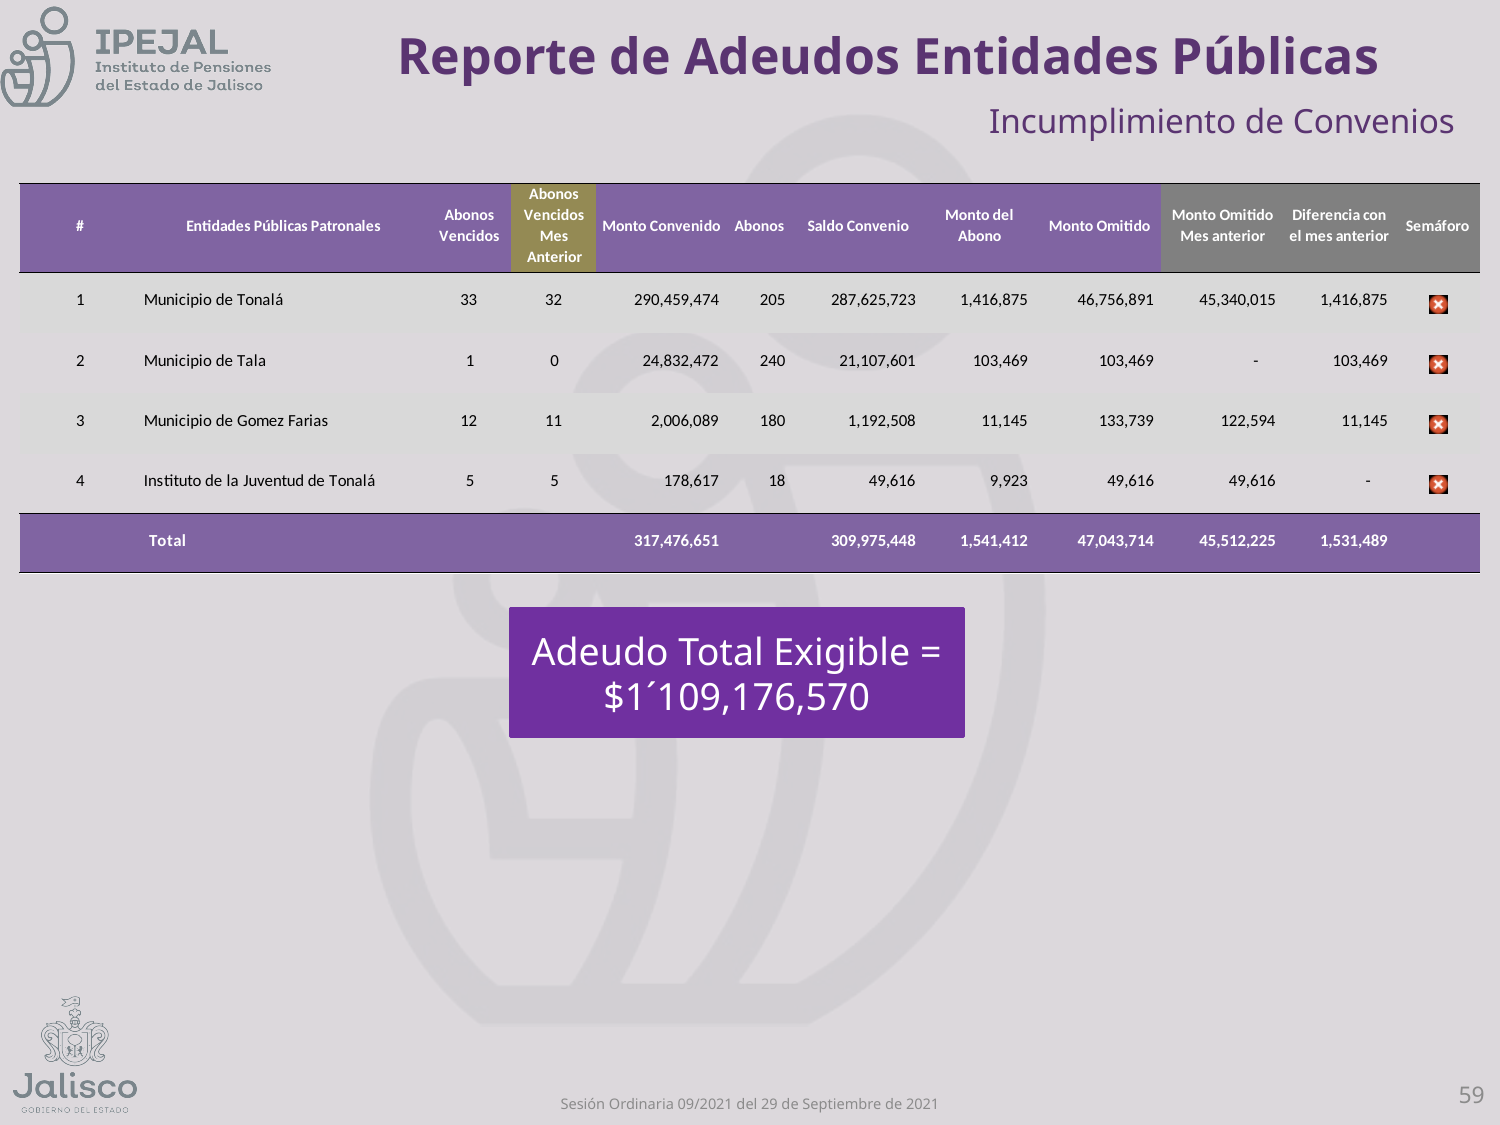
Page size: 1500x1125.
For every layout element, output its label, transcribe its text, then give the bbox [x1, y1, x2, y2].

picture [0, 988, 166, 1125]
slide_number 59 [1411, 1066, 1500, 1125]
text_box Incumplimiento de Convenios [974, 93, 1471, 148]
picture [18, 182, 1482, 575]
text_box Adeudo Total Exigible = $1´109,176,570 [509, 607, 965, 738]
footer Sesión Ordinaria 09/2021 del 29 de Septiembre de 2021 [472, 1074, 1028, 1125]
picture [0, 6, 271, 107]
text_box Reporte de Adeudos Entidades Públicas [277, 23, 1500, 149]
